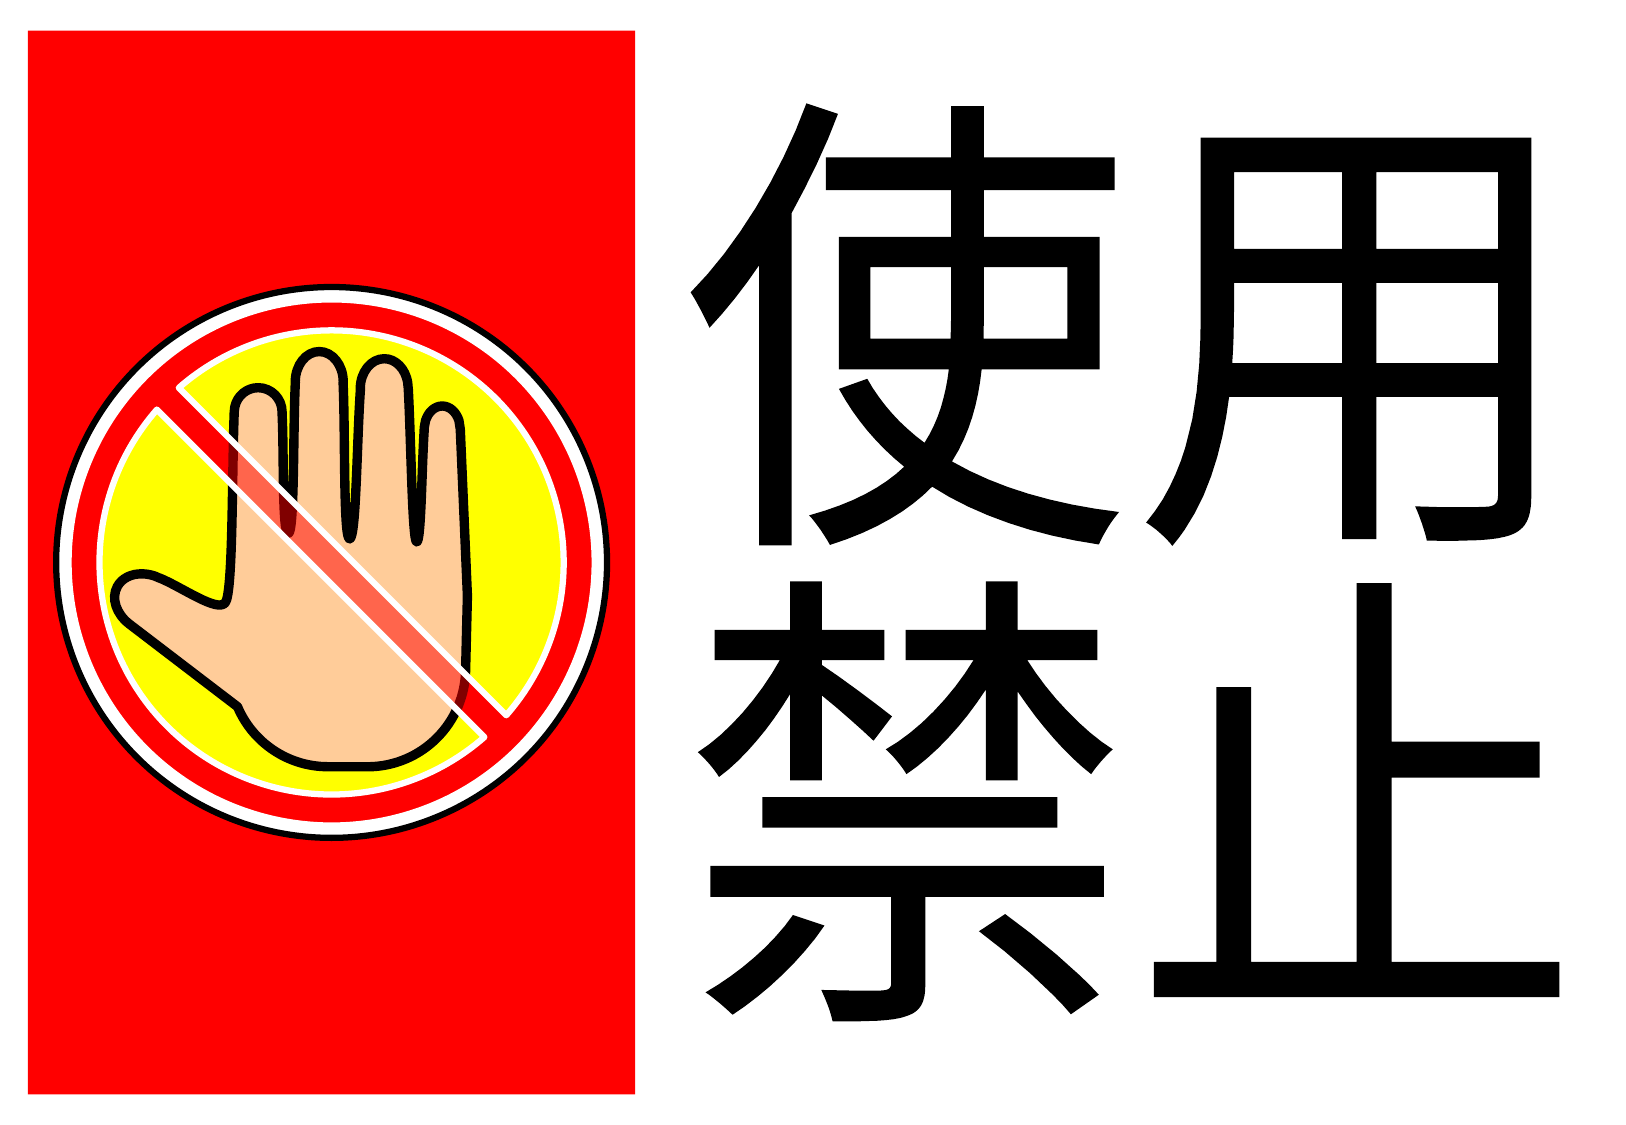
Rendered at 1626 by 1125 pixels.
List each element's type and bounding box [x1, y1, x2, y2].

text_box [55, 286, 608, 839]
text_box [26, 28, 637, 1097]
